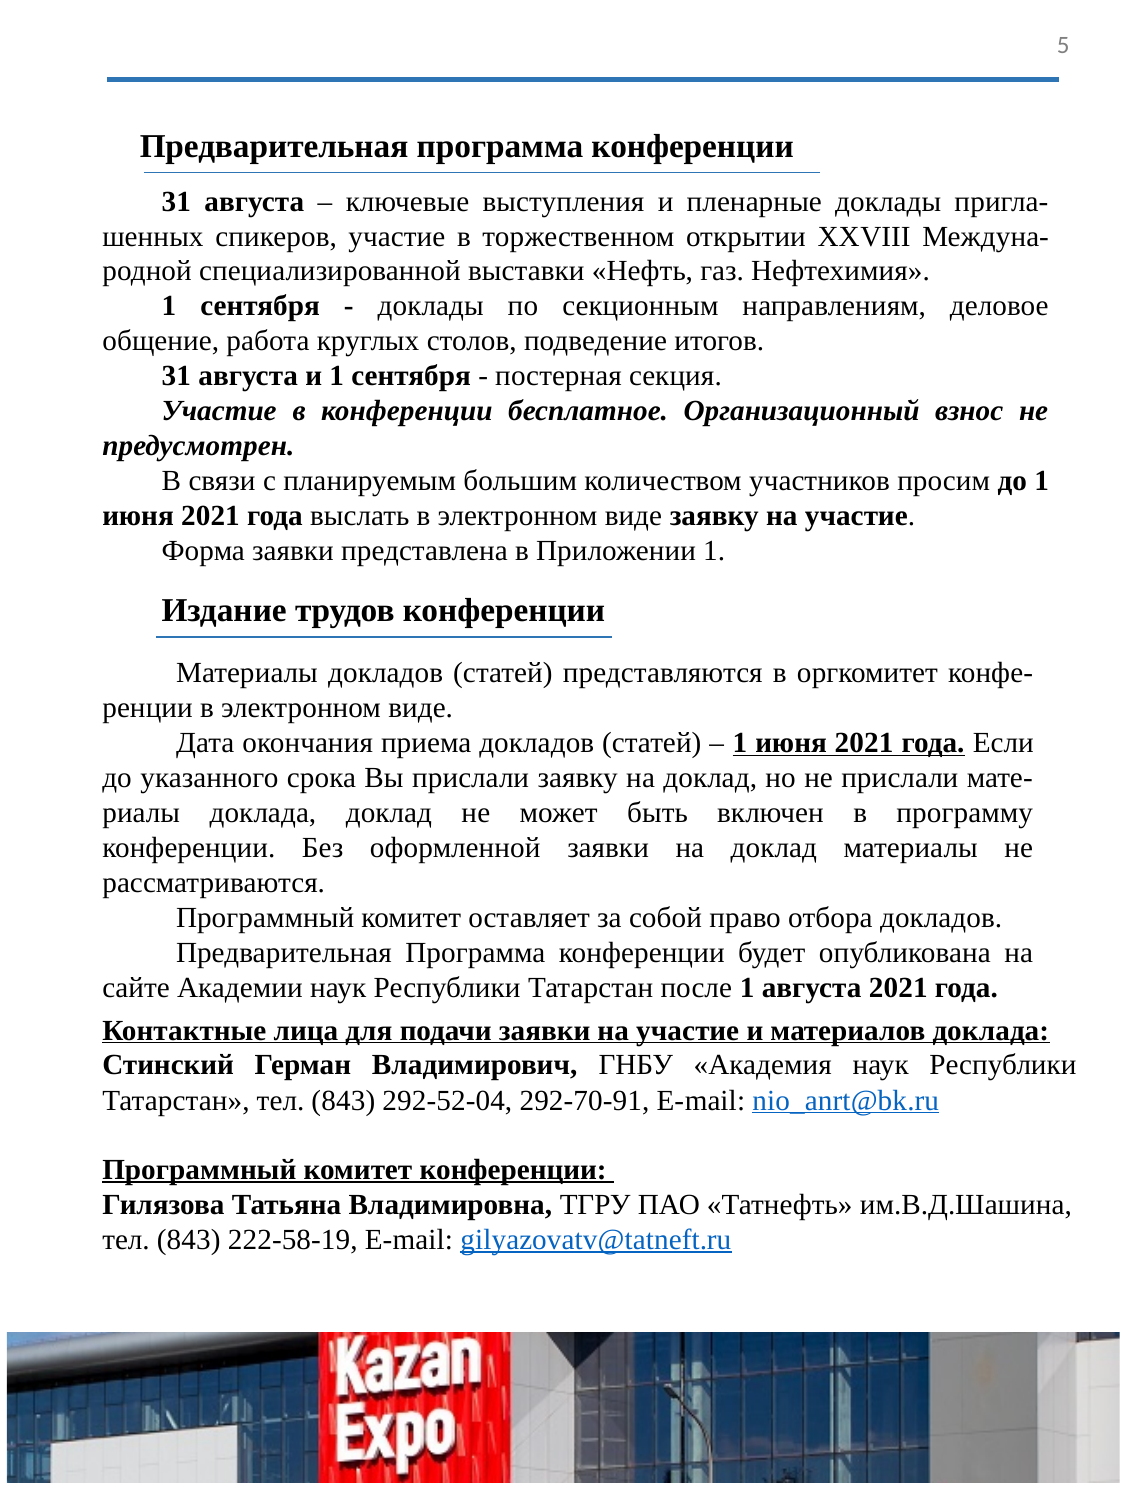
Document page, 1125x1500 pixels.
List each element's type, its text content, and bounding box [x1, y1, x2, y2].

text_box 5 [1042, 20, 1125, 66]
picture [6, 1332, 1120, 1483]
text_box 31 августа – ключевые выступления и пленарные доклады пригла-шенных спикеров, участие в торжественном открытии XXVIII Междуна-родной специализированной выставки «Нефть, газ. Нефтехимия». 1 сентября - доклады по секционным направлениям, деловое общение, работа круглых столов, подведение итогов. 31 августа и 1 сентября - постерная секция. Участие в конференции бесплатное. Организационный взнос не предусмотрен. В связи с планируемым большим количеством участников просим до 1 июня 2021 года выслать в электронном виде заявку на участие. Форма заявки представлена в Приложении 1. Материалы докладов (статей) представляются в оргкомитет конфе-ренции в электронном виде. Дата окончания приема докладов (статей) – 1 июня 2021 года. Если до указанного срока Вы прислали заявку на доклад, но не прислали мате-риалы доклада, доклад не может быть включен в программу конференции. Без оформленной заявки на доклад материалы не рассматриваются. Программный комитет оставляет за собой право отбора докладов. Предварительная Программа конференции будет опубликована на сайте Академии наук Республики Татарстан после 1 августа 2021 года. [87, 174, 1064, 1003]
text_box Издание трудов конференции [146, 581, 621, 636]
text_box Контактные лица для подачи заявки на участие и материалов доклада: Стинский Герман Владимирович, ГНБУ «Академия наук Республики Татарстан», тел. (843) 292-52-04, 292-70-91, Е-mail: nio_anrt@bk.ru Программный комитет конференции: Гилязова Татьяна Владимировна, ТГРУ ПАО «Татнефть» им.В.Д.Шашина, тел. (843) 222-58-19, Е-mail: gilyazovatv@tatneft.ru [87, 1003, 1092, 1263]
text_box Предварительная программа конференции [13, 117, 891, 172]
